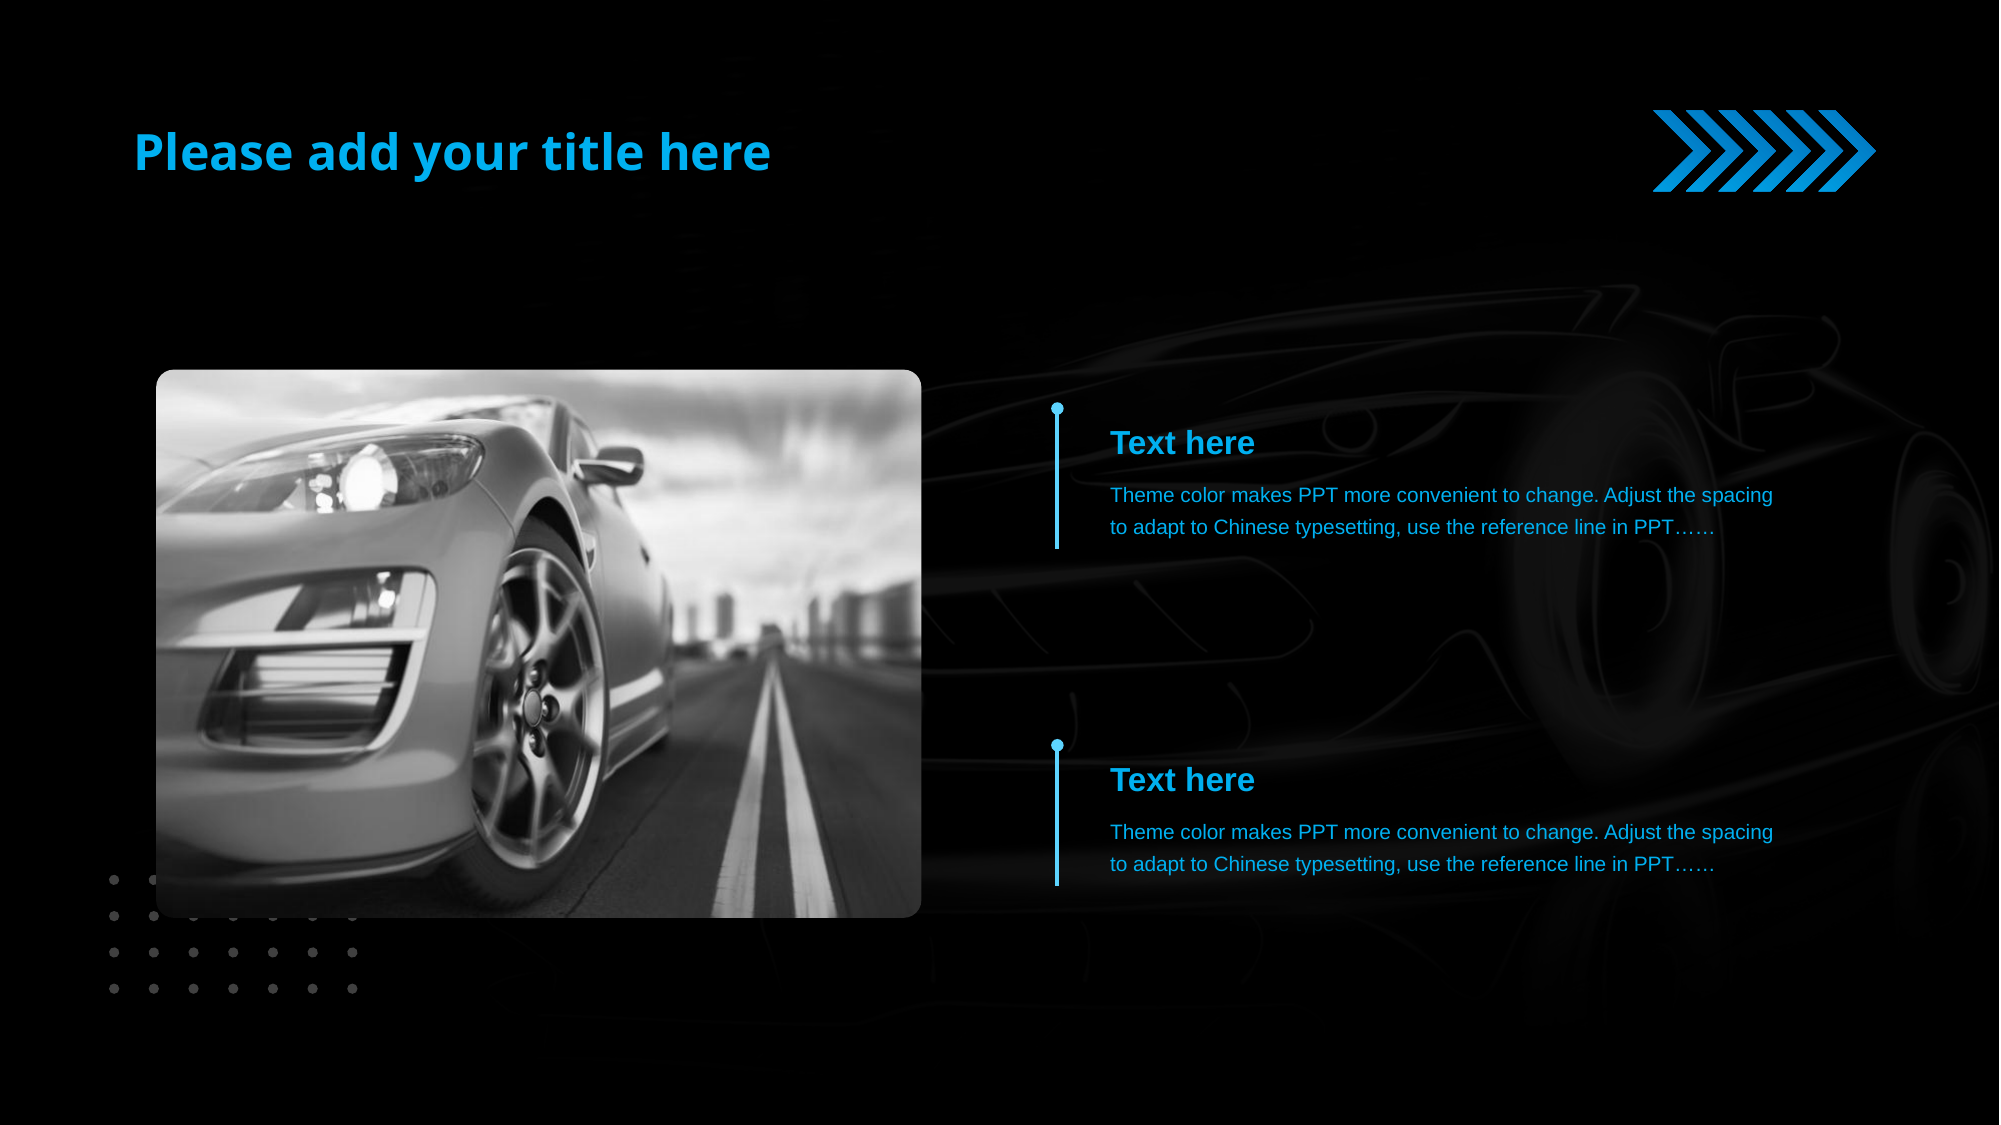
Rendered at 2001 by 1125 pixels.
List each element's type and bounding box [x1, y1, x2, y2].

text_box [156, 369, 1797, 918]
